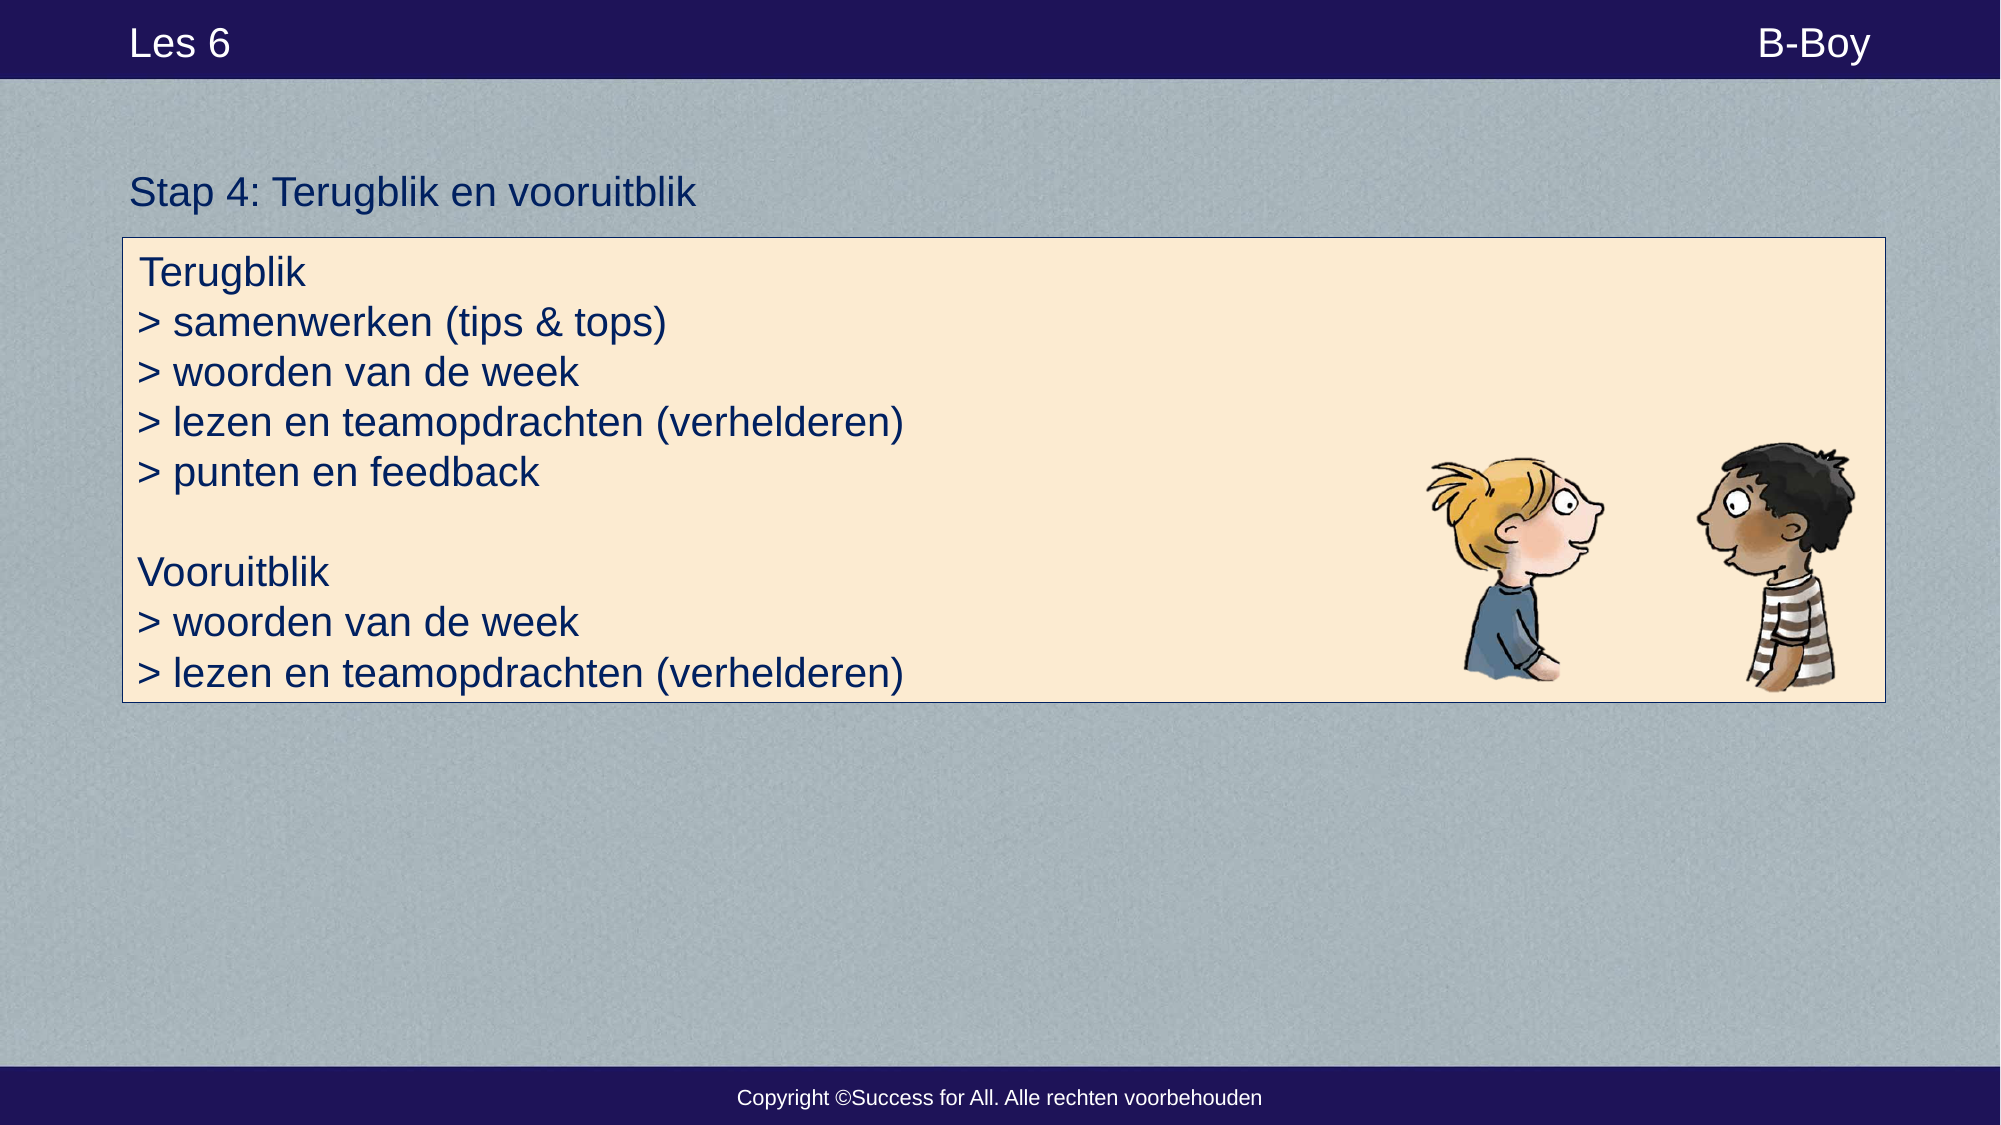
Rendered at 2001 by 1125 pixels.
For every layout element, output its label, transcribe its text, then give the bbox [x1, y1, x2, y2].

text_box Stap 4: Terugblik en vooruitblik [114, 157, 907, 223]
text_box B-Boy [999, 8, 1886, 73]
text_box Copyright ©Success for All. Alle rechten voorbehouden [0, 1076, 2000, 1125]
text_box Terugblik > samenwerken (tips & tops) > woorden van de week > lezen en teamopdrachten (verhelderen) > punten en feedback Vooruitblik > woorden van de week > lezen en teamopdrachten (verhelderen) [122, 237, 1886, 703]
text_box Les 6 [114, 8, 354, 73]
picture [0, 0, 2001, 1125]
